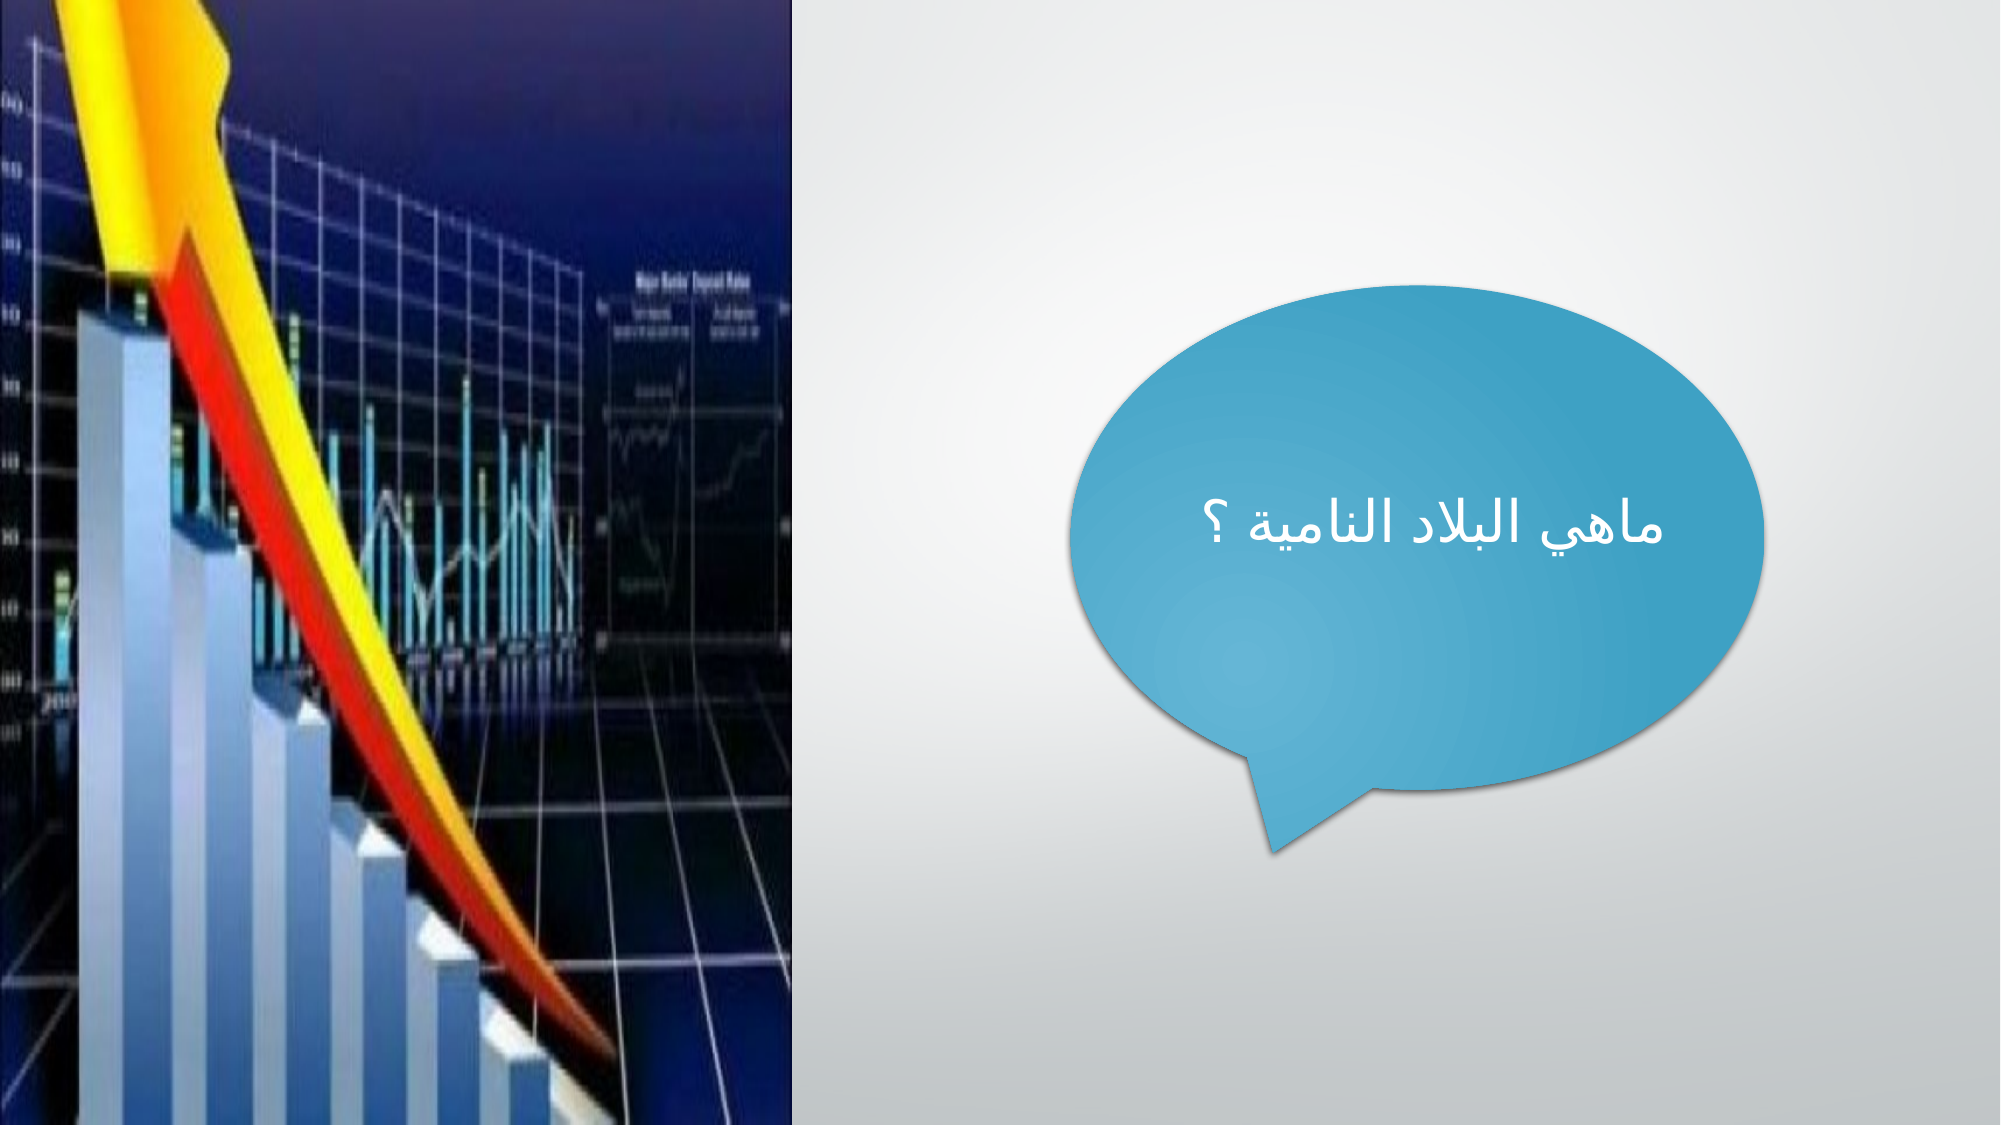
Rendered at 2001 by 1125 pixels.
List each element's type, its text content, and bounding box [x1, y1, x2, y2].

text_box ماهي البلاد النامية ؟ [1120, 476, 1682, 562]
text_box [1070, 285, 1765, 853]
picture [0, 0, 792, 1125]
